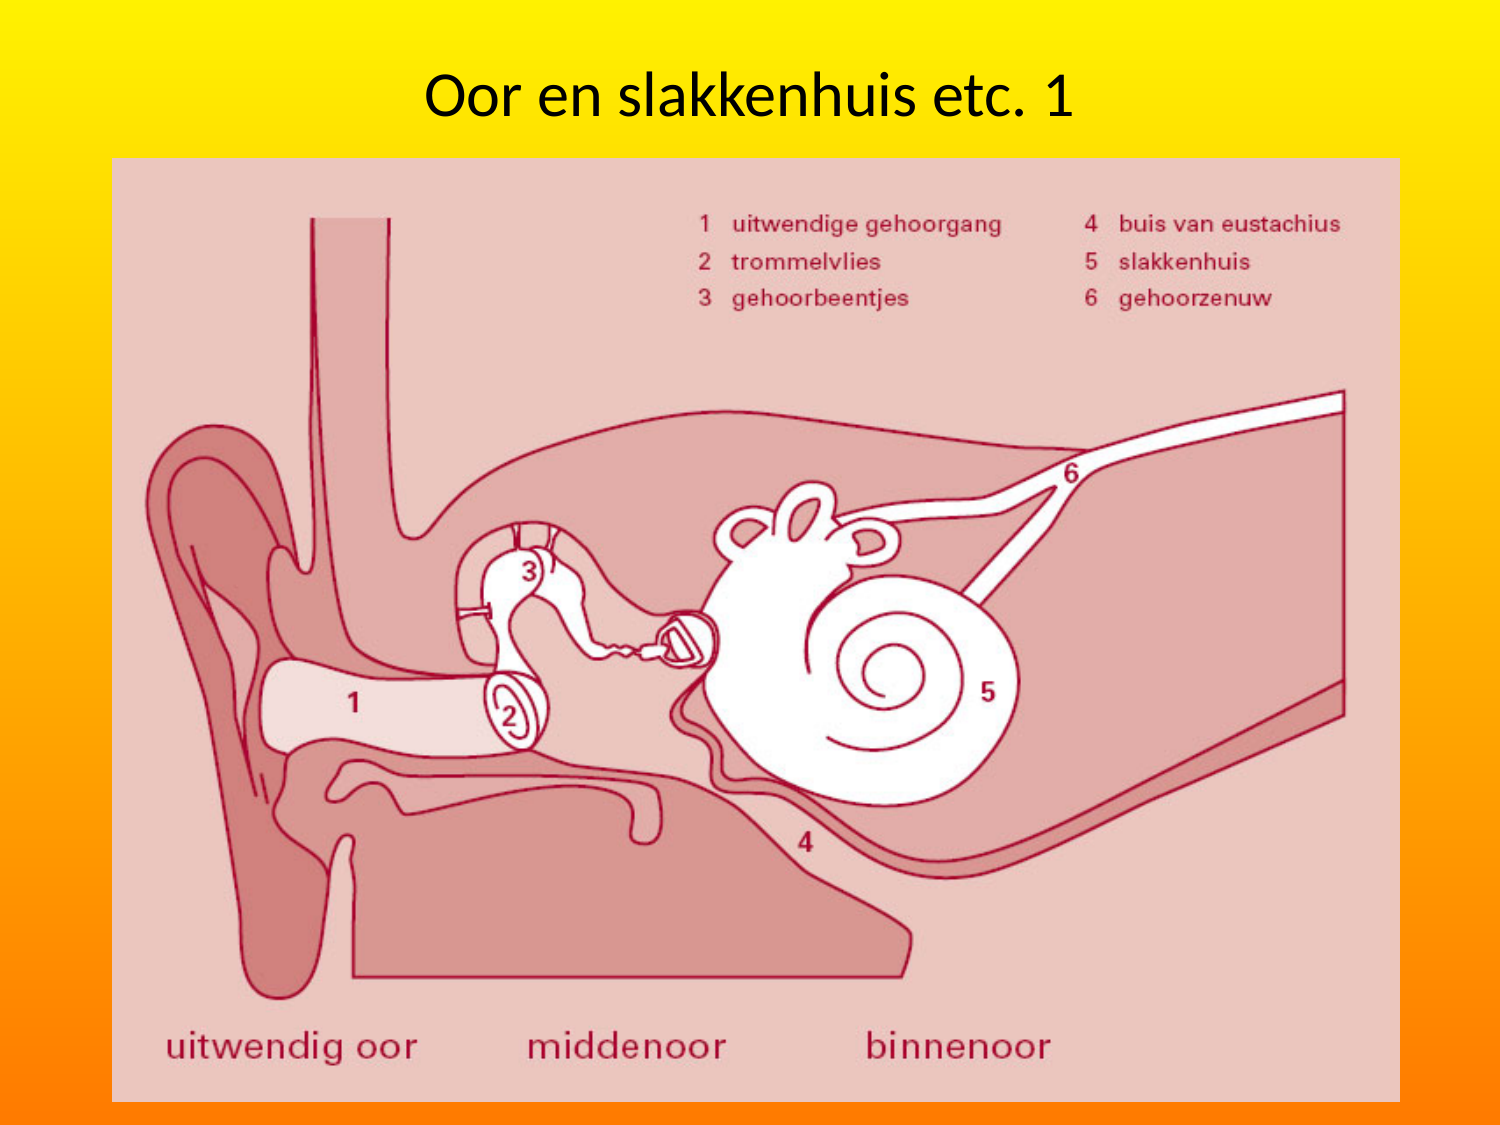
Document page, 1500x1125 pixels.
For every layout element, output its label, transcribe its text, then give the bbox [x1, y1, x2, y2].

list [111, 157, 1400, 1102]
title Oor en slakkenhuis etc. 1 [75, 45, 1425, 138]
